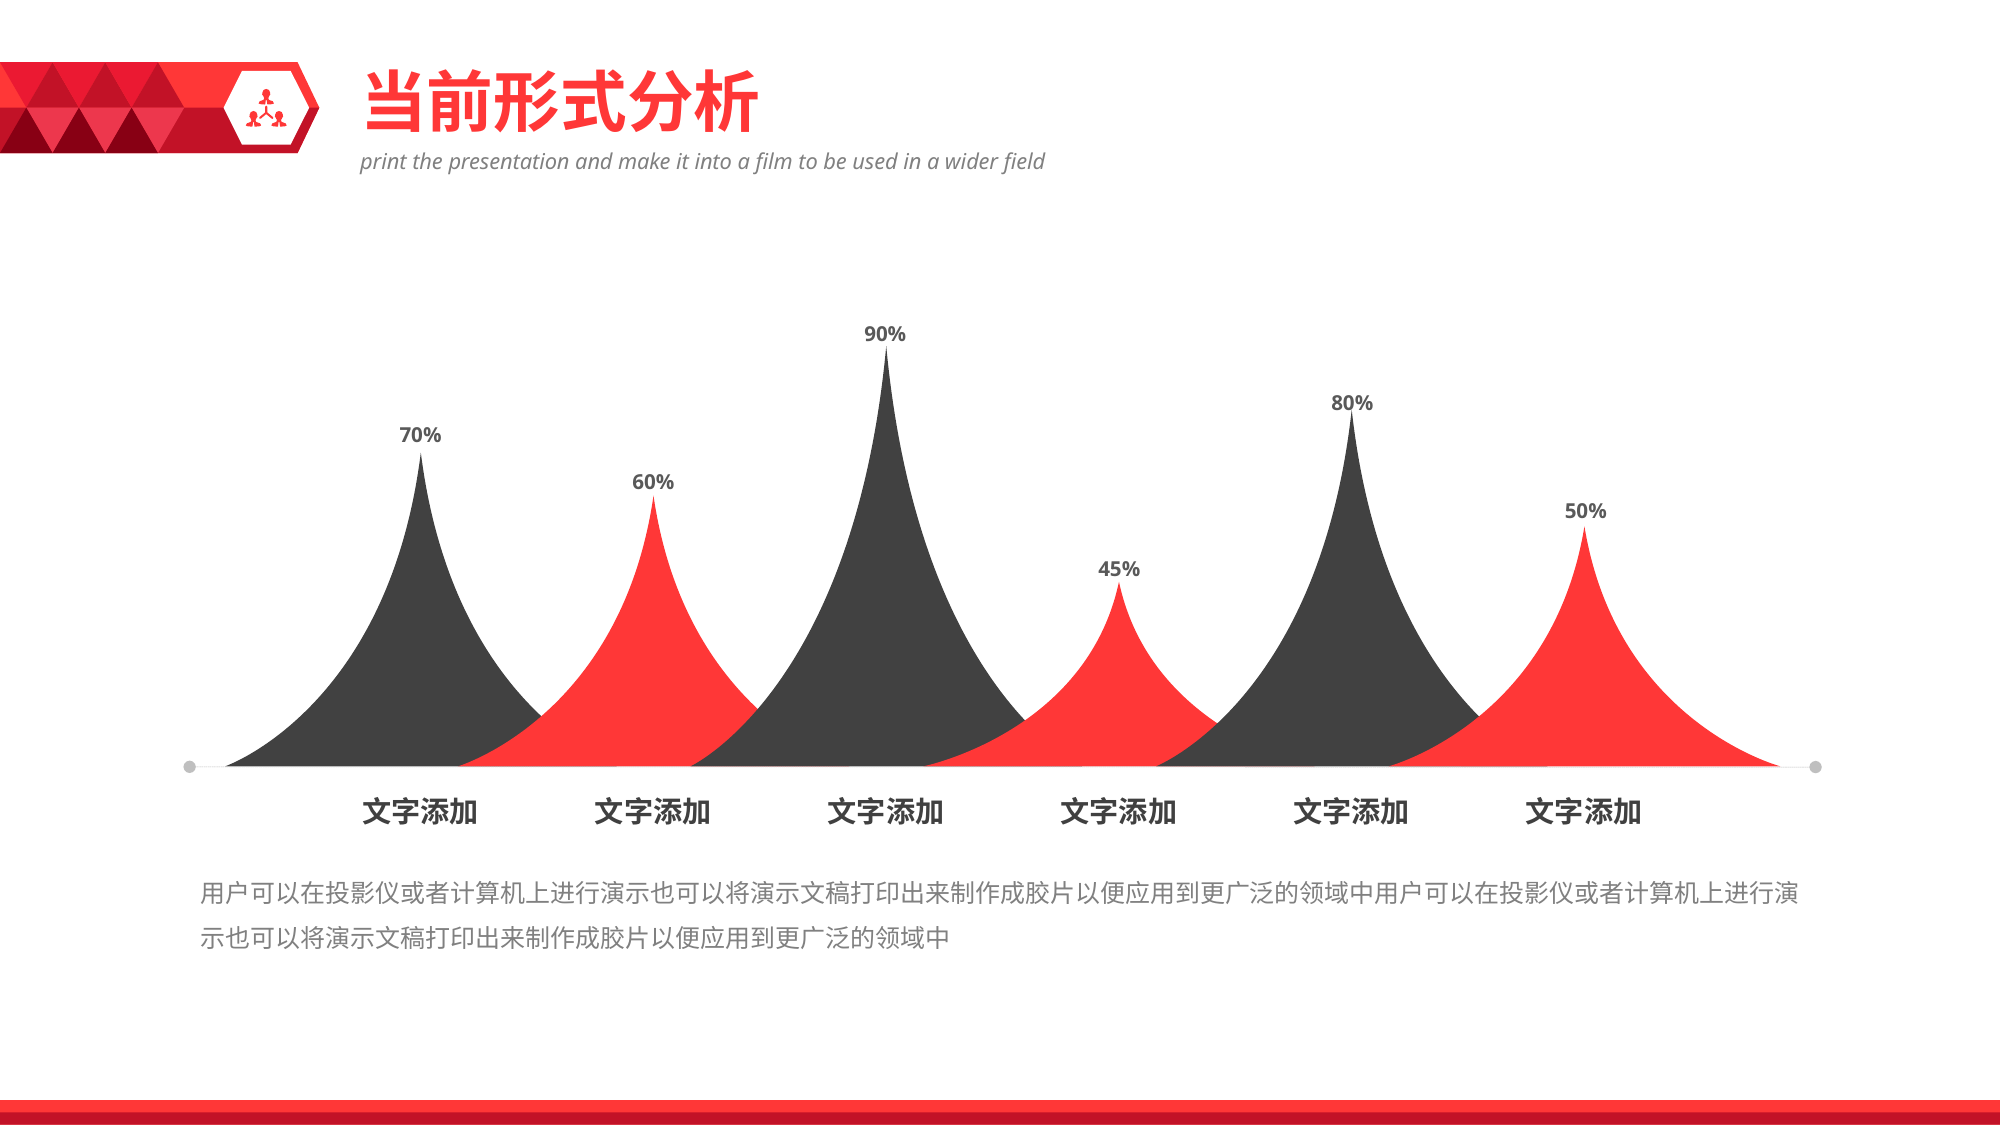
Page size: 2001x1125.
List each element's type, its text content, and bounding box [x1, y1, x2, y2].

text_box 文字添加 [548, 778, 759, 836]
text_box 文字添加 [1247, 778, 1457, 836]
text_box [189, 311, 1816, 768]
text_box 文字添加 [1479, 778, 1689, 836]
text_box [345, 52, 1148, 180]
text_box 文字添加 [781, 778, 991, 836]
text_box 用户可以在投影仪或者计算机上进行演示也可以将演示文稿打印出来制作成胶片以便应用到更广泛的领域中用户可以在投影仪或者计算机上进行演示也可以将演示文稿打印出来制作成胶片以便应用到更广泛的领域中 [185, 855, 1816, 960]
text_box 文字添加 [316, 778, 526, 836]
text_box 文字添加 [1014, 778, 1224, 836]
